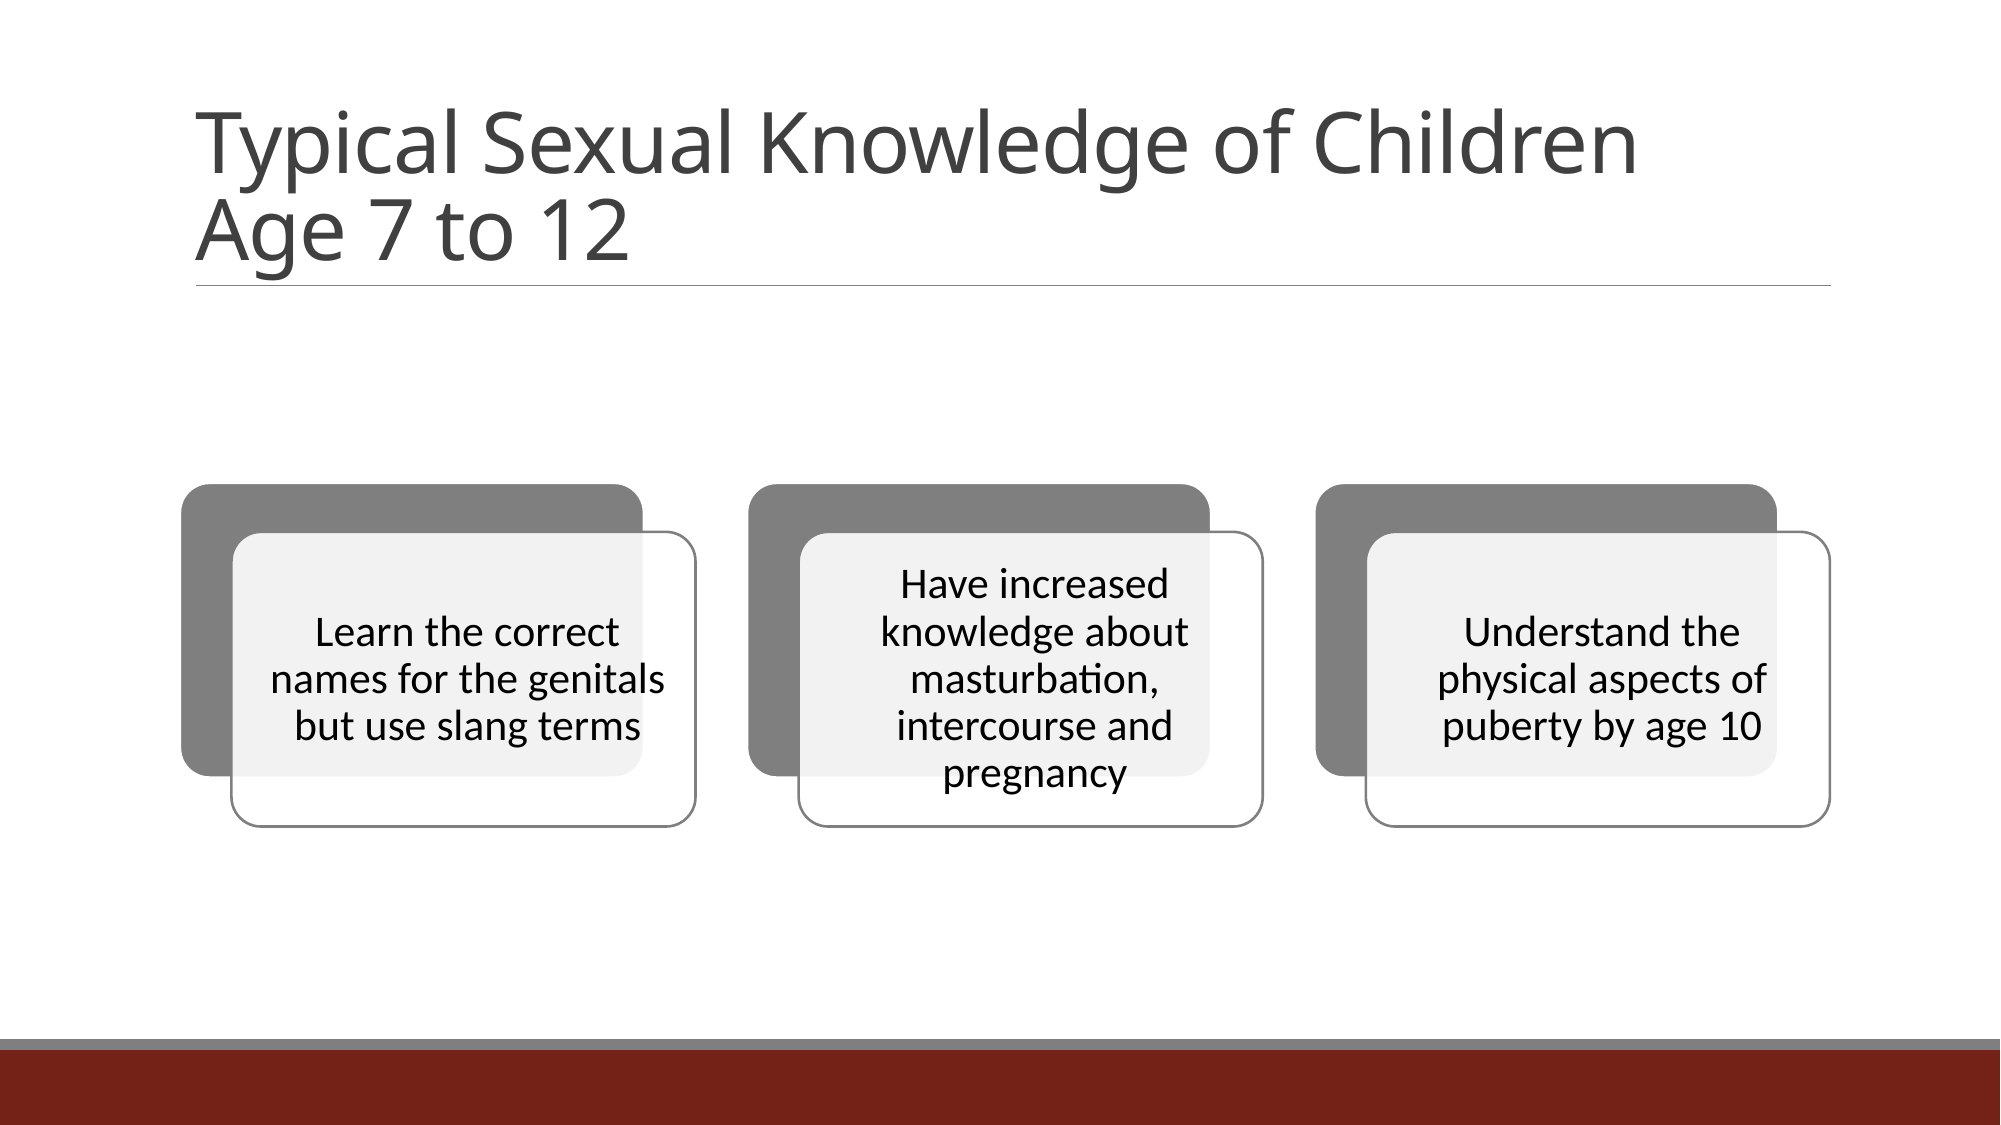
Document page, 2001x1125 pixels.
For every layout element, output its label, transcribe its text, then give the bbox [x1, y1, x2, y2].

title Typical Sexual Knowledge of Children Age 7 to 12 [180, 47, 1830, 285]
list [179, 343, 1831, 966]
